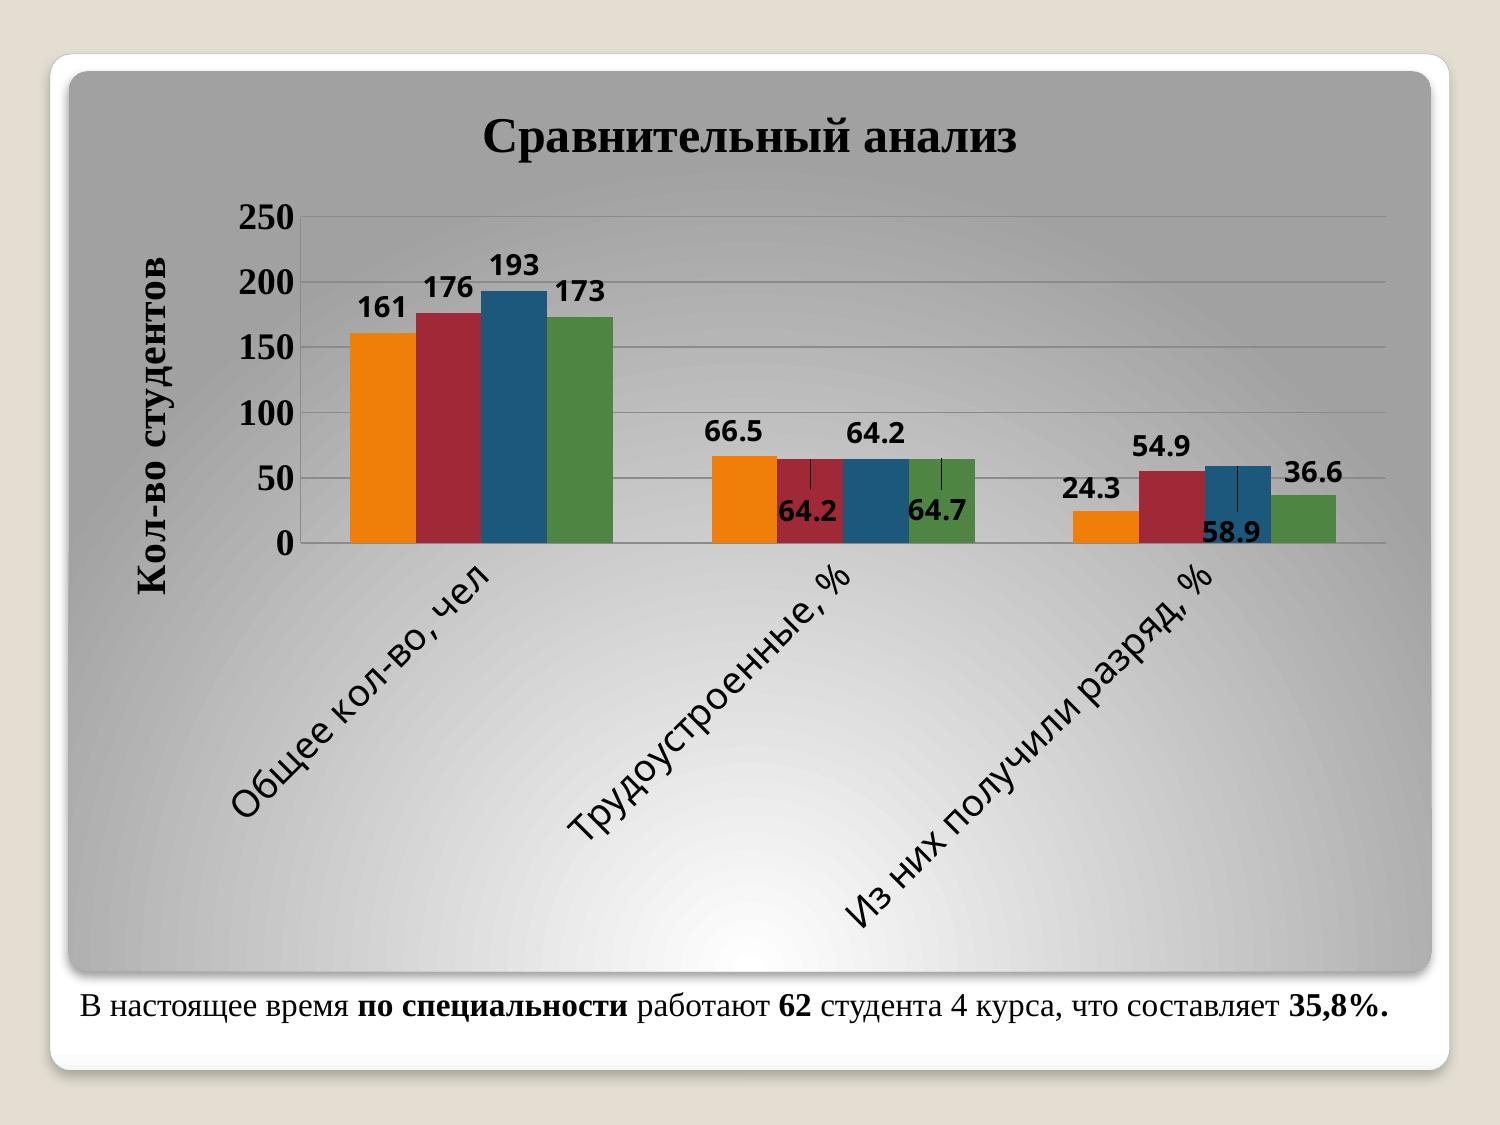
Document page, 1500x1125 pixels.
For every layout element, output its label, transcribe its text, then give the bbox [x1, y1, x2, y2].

text_box В настоящее время по специальности работают 62 студента 4 курса, что составляет 35,8%. [64, 975, 1413, 1031]
chart [87, 66, 1413, 958]
